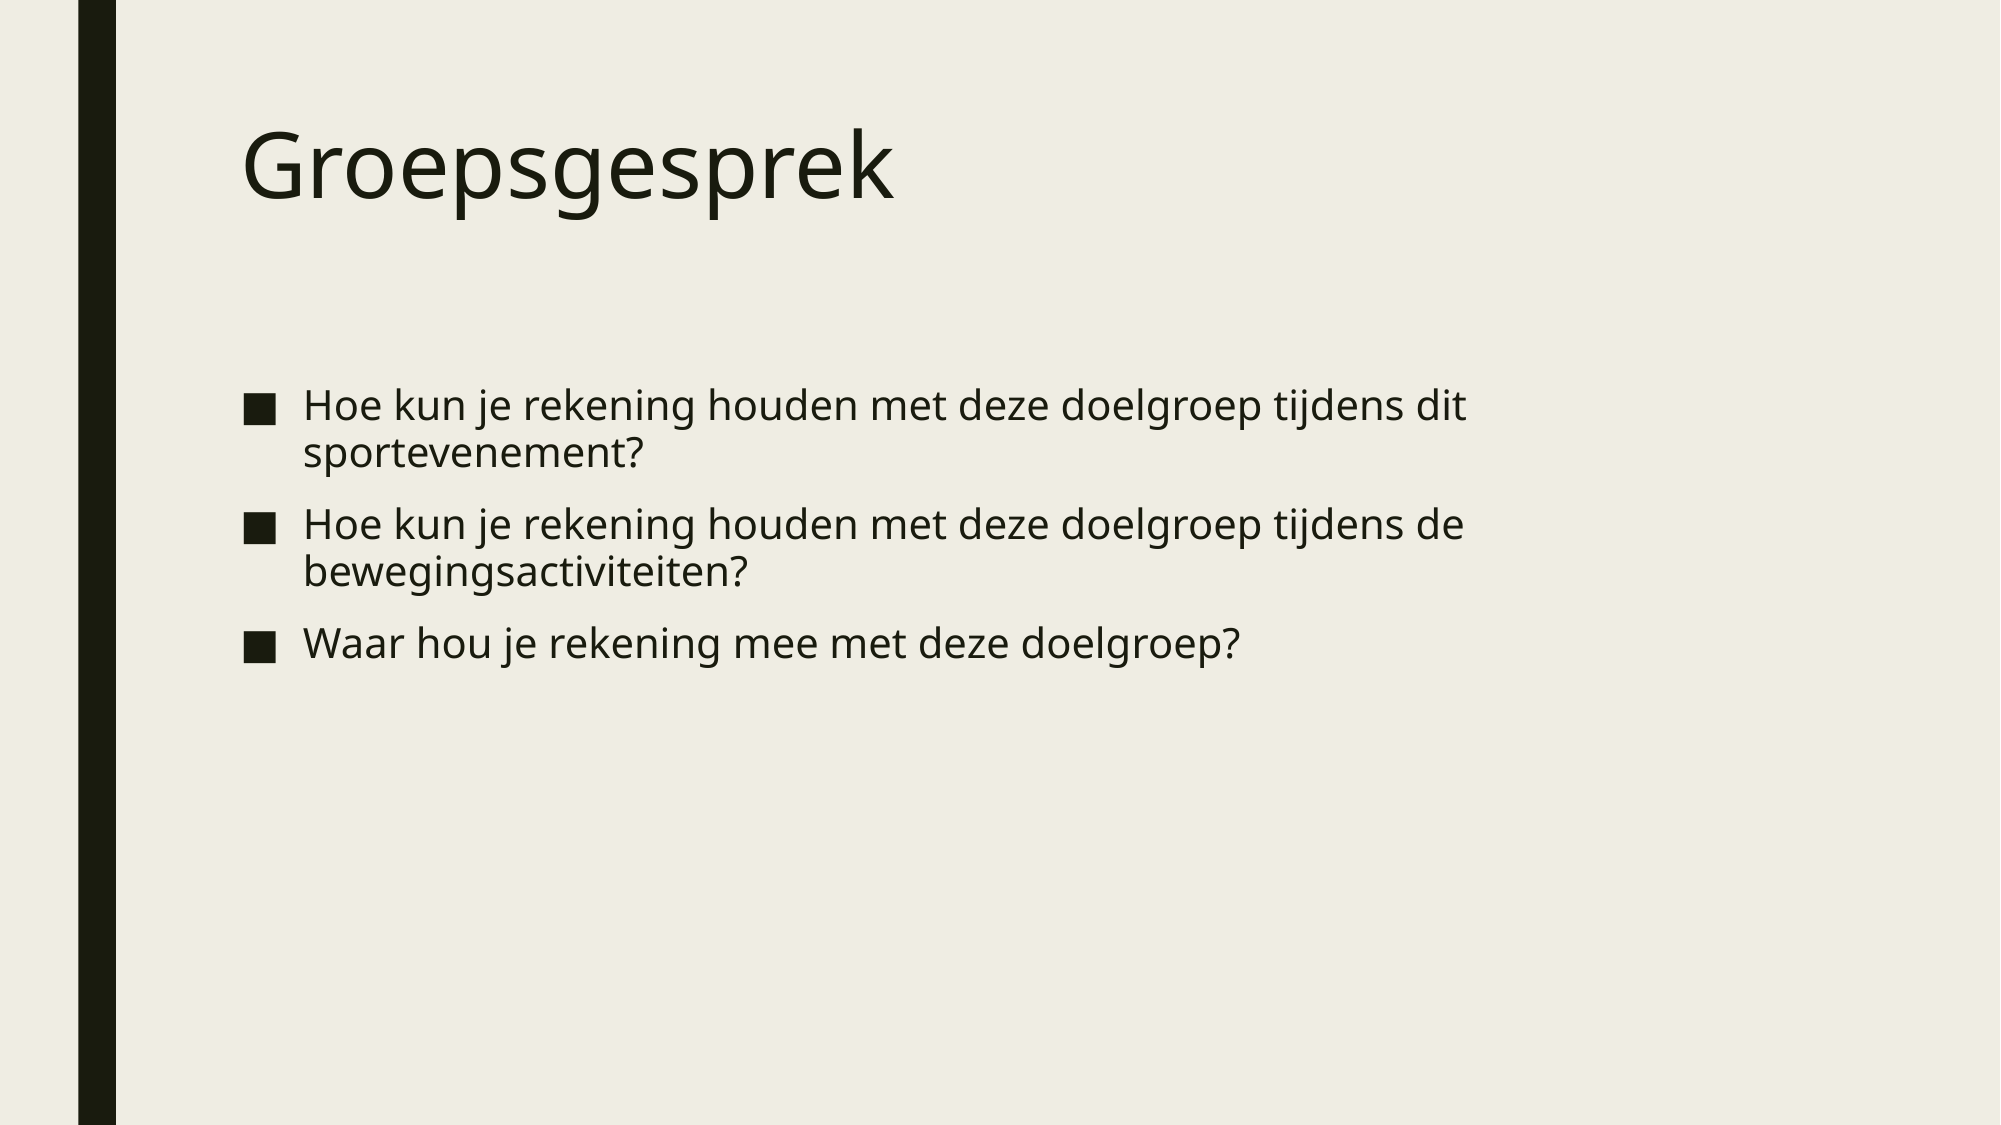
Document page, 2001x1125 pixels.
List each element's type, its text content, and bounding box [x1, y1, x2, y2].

title Groepsgesprek [225, 112, 1800, 357]
list Hoe kun je rekening houden met deze doelgroep tijdens dit sportevenement? Hoe kun je rekening houden met deze doelgroep tijdens de bewegingsactiviteiten? Waar hou je rekening mee met deze doelgroep? [225, 375, 1800, 963]
